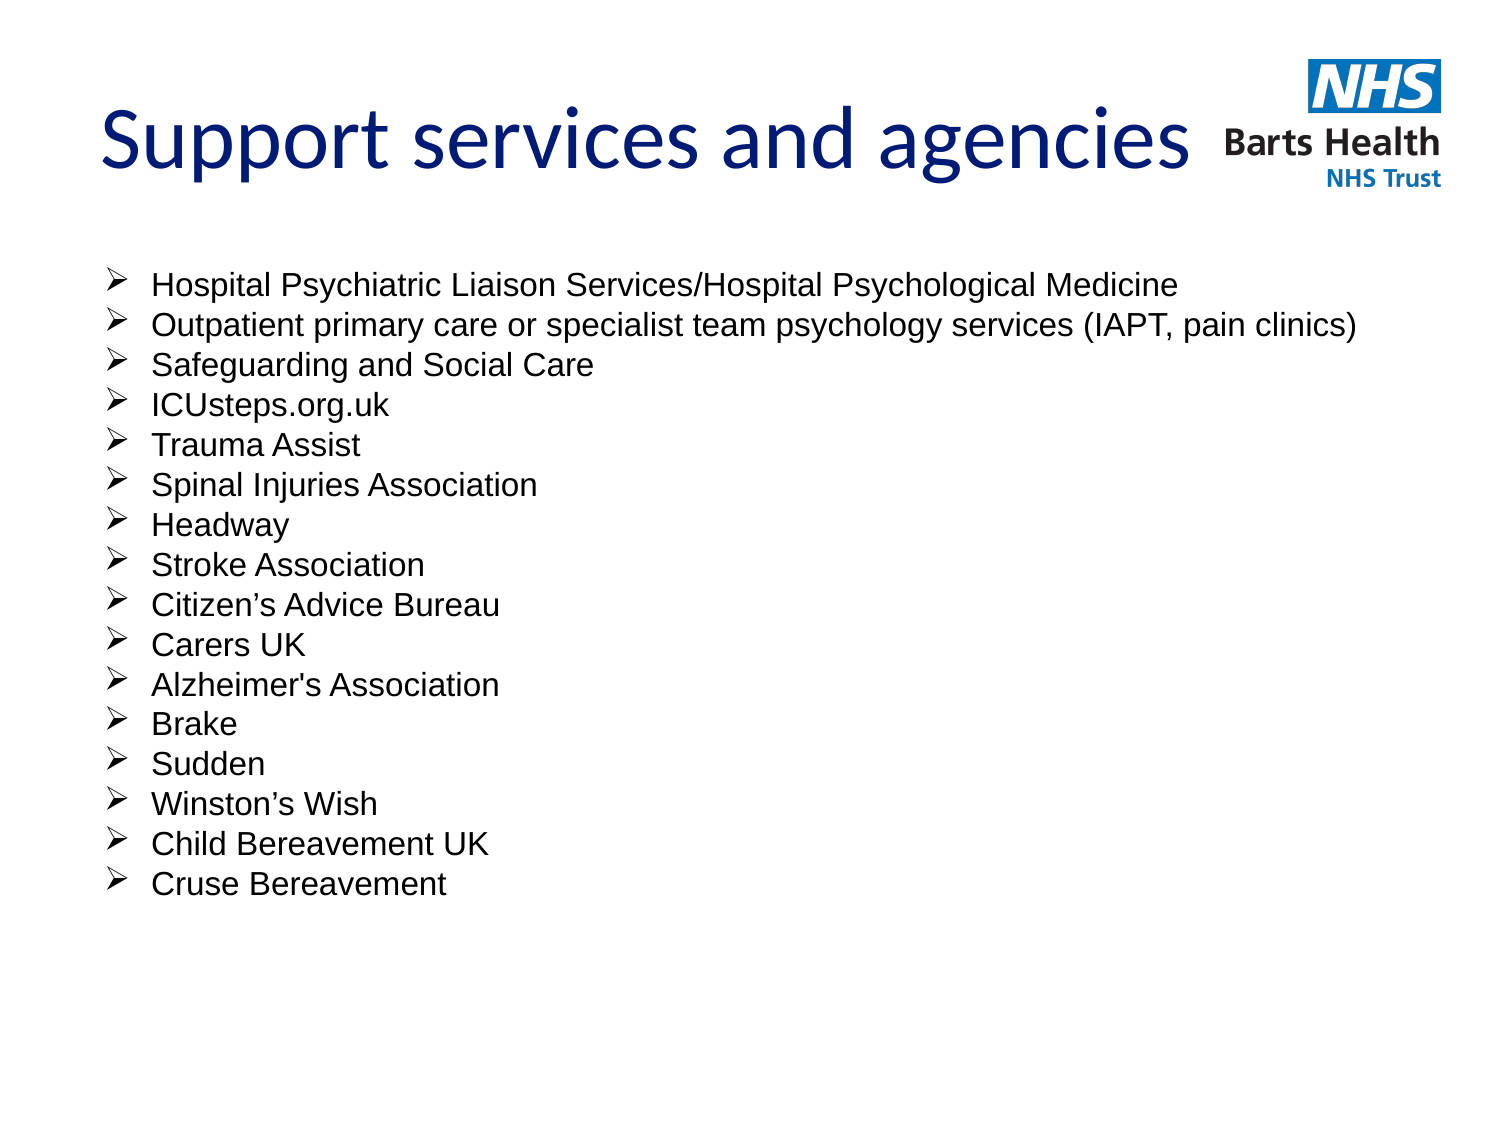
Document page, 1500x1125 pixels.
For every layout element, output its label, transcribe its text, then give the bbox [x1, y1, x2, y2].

picture [1226, 59, 1441, 187]
list Hospital Psychiatric Liaison Services/Hospital Psychological Medicine Outpatient primary care or specialist team psychology services (IAPT, pain clinics) Safeguarding and Social Care ICUsteps.org.uk Trauma Assist Spinal Injuries Association Headway Stroke Association Citizen’s Advice Bureau Carers UK Alzheimer's Association Brake Sudden Winston’s Wish Child Bereavement UK Cruse Bereavement [104, 263, 1396, 910]
title Support services and agencies [100, 79, 1392, 188]
